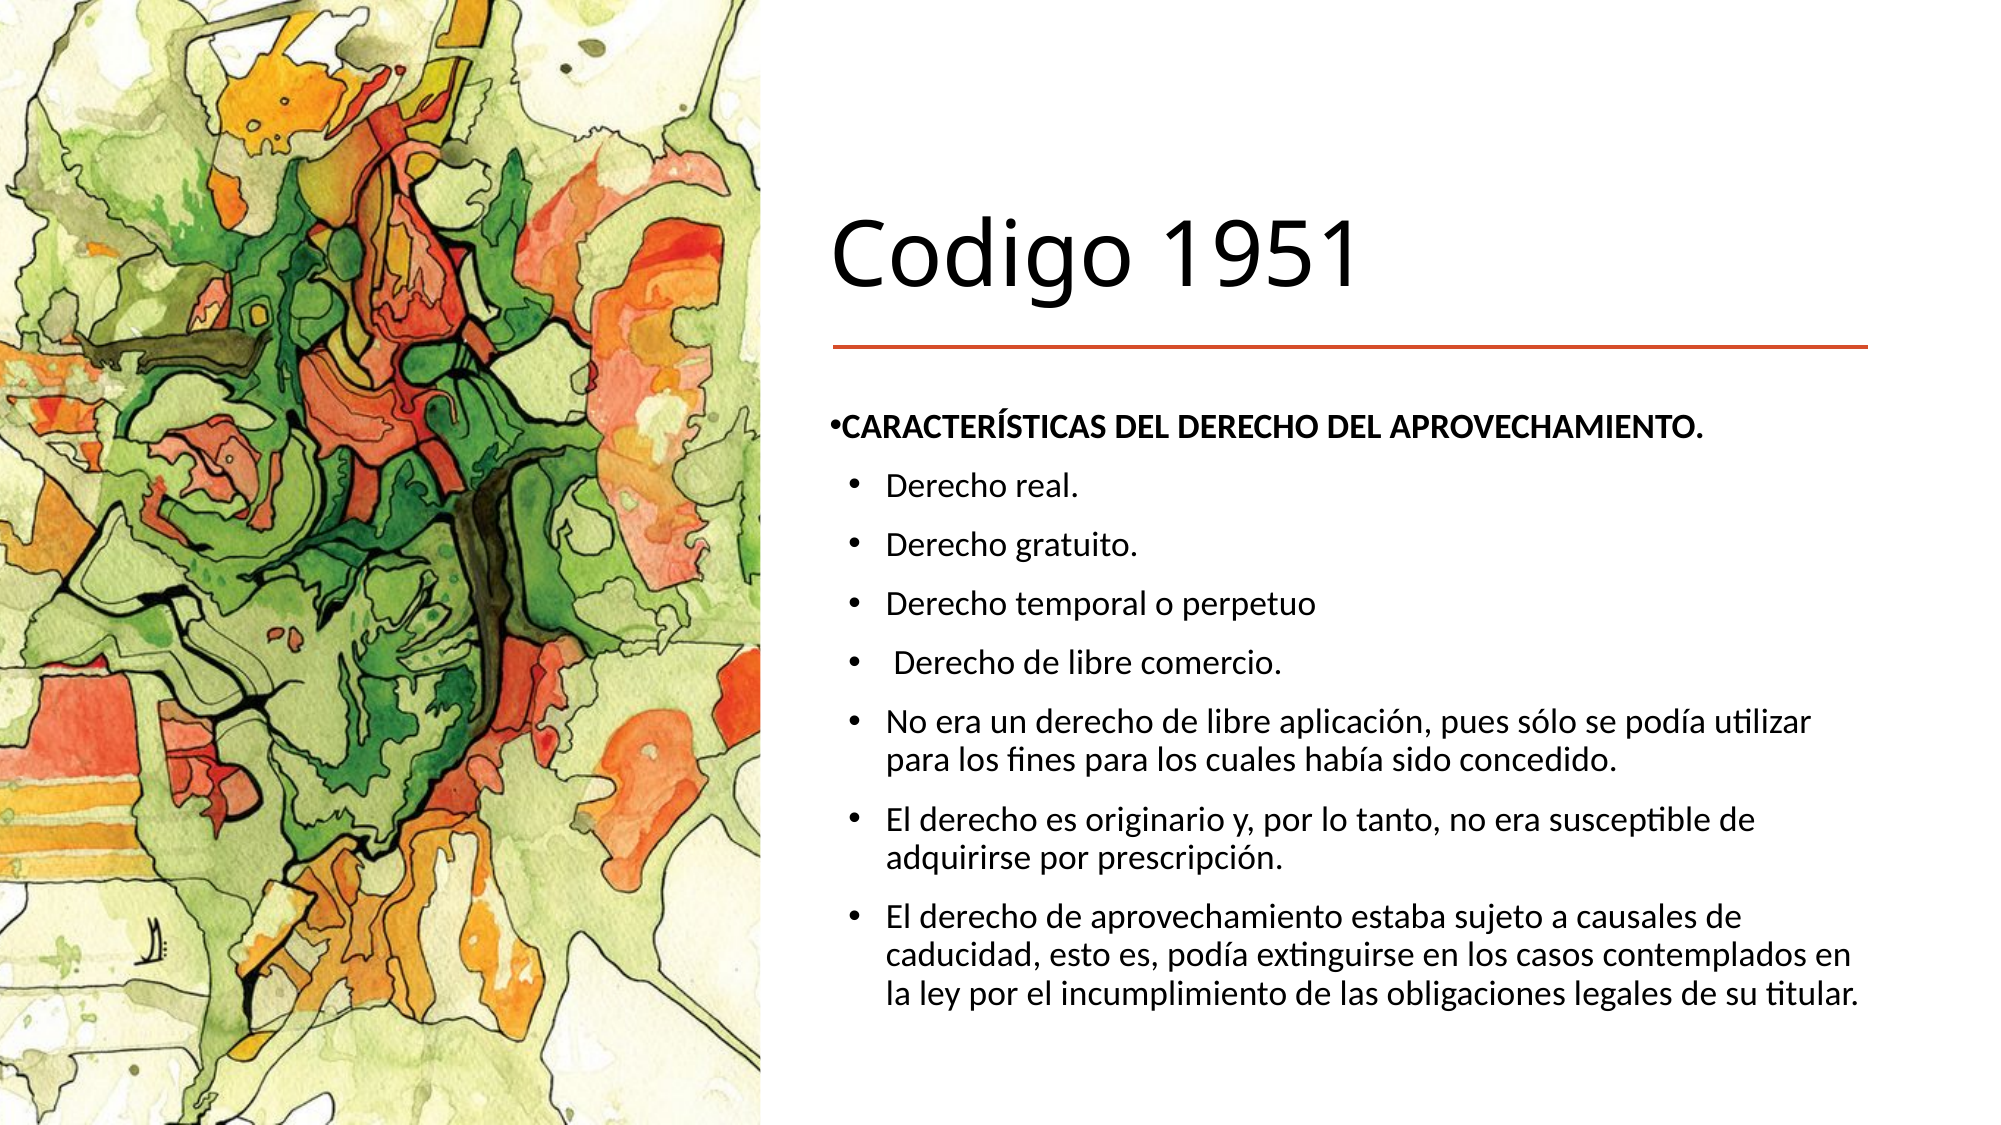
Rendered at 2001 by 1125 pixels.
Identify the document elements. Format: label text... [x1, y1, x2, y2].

title Codigo 1951 [814, 103, 1895, 315]
text_box CARACTERÍSTICAS DEL DERECHO DEL APROVECHAMIENTO. Derecho real. Derecho gratuito. Derecho temporal o perpetuo Derecho de libre comercio. No era un derecho de libre aplicación, pues sólo se podía utilizar para los fines para los cuales había sido concedido. El derecho es originario y, por lo tanto, no era susceptible de adquirirse por prescripción. El derecho de aprovechamiento estaba sujeto a causales de caducidad, esto es, podía extinguirse en los casos contemplados en la ley por el incumplimiento de las obligaciones legales de su titular. [814, 399, 1895, 1021]
picture [0, 0, 761, 1125]
